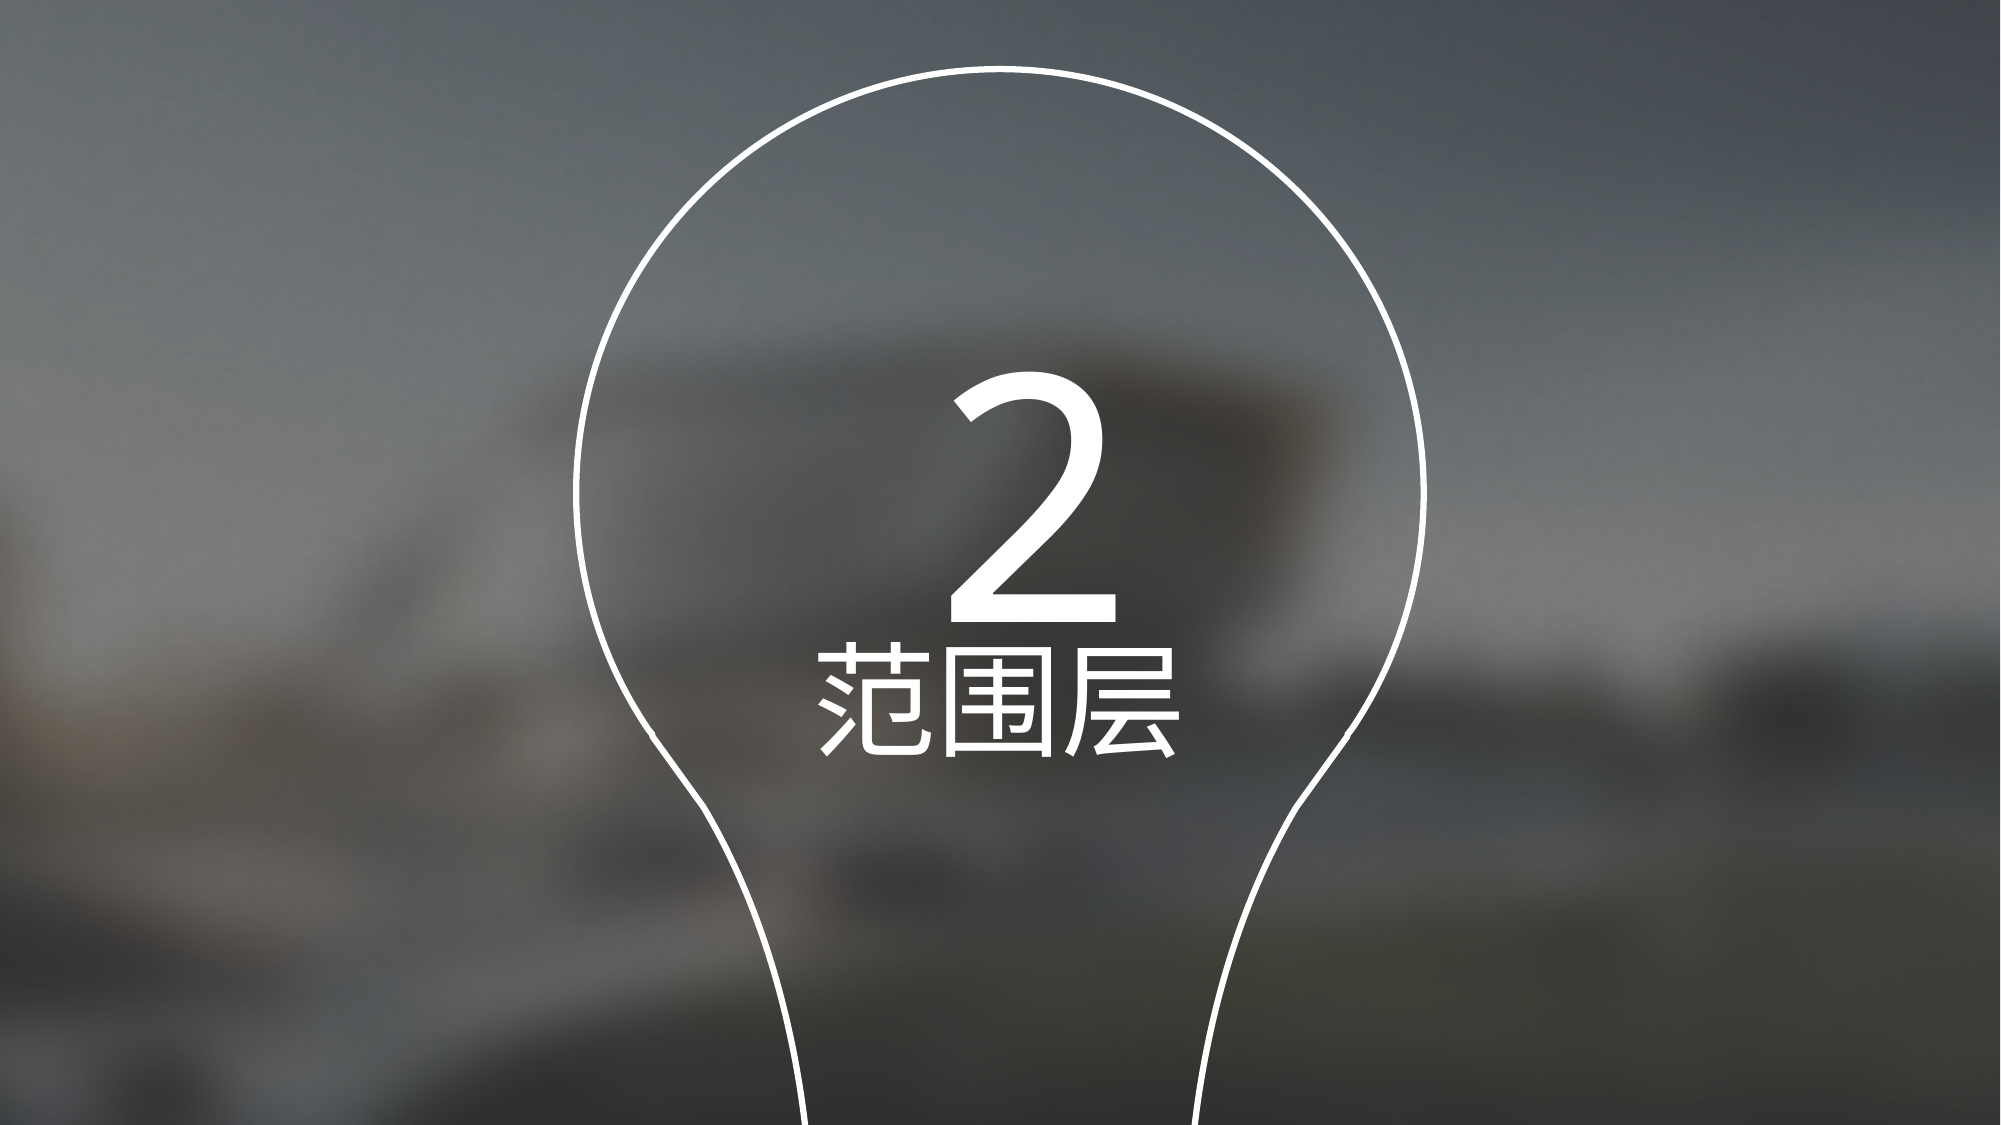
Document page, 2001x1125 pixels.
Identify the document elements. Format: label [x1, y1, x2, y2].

text_box [576, 69, 1424, 1125]
text_box [0, 0, 2000, 1125]
